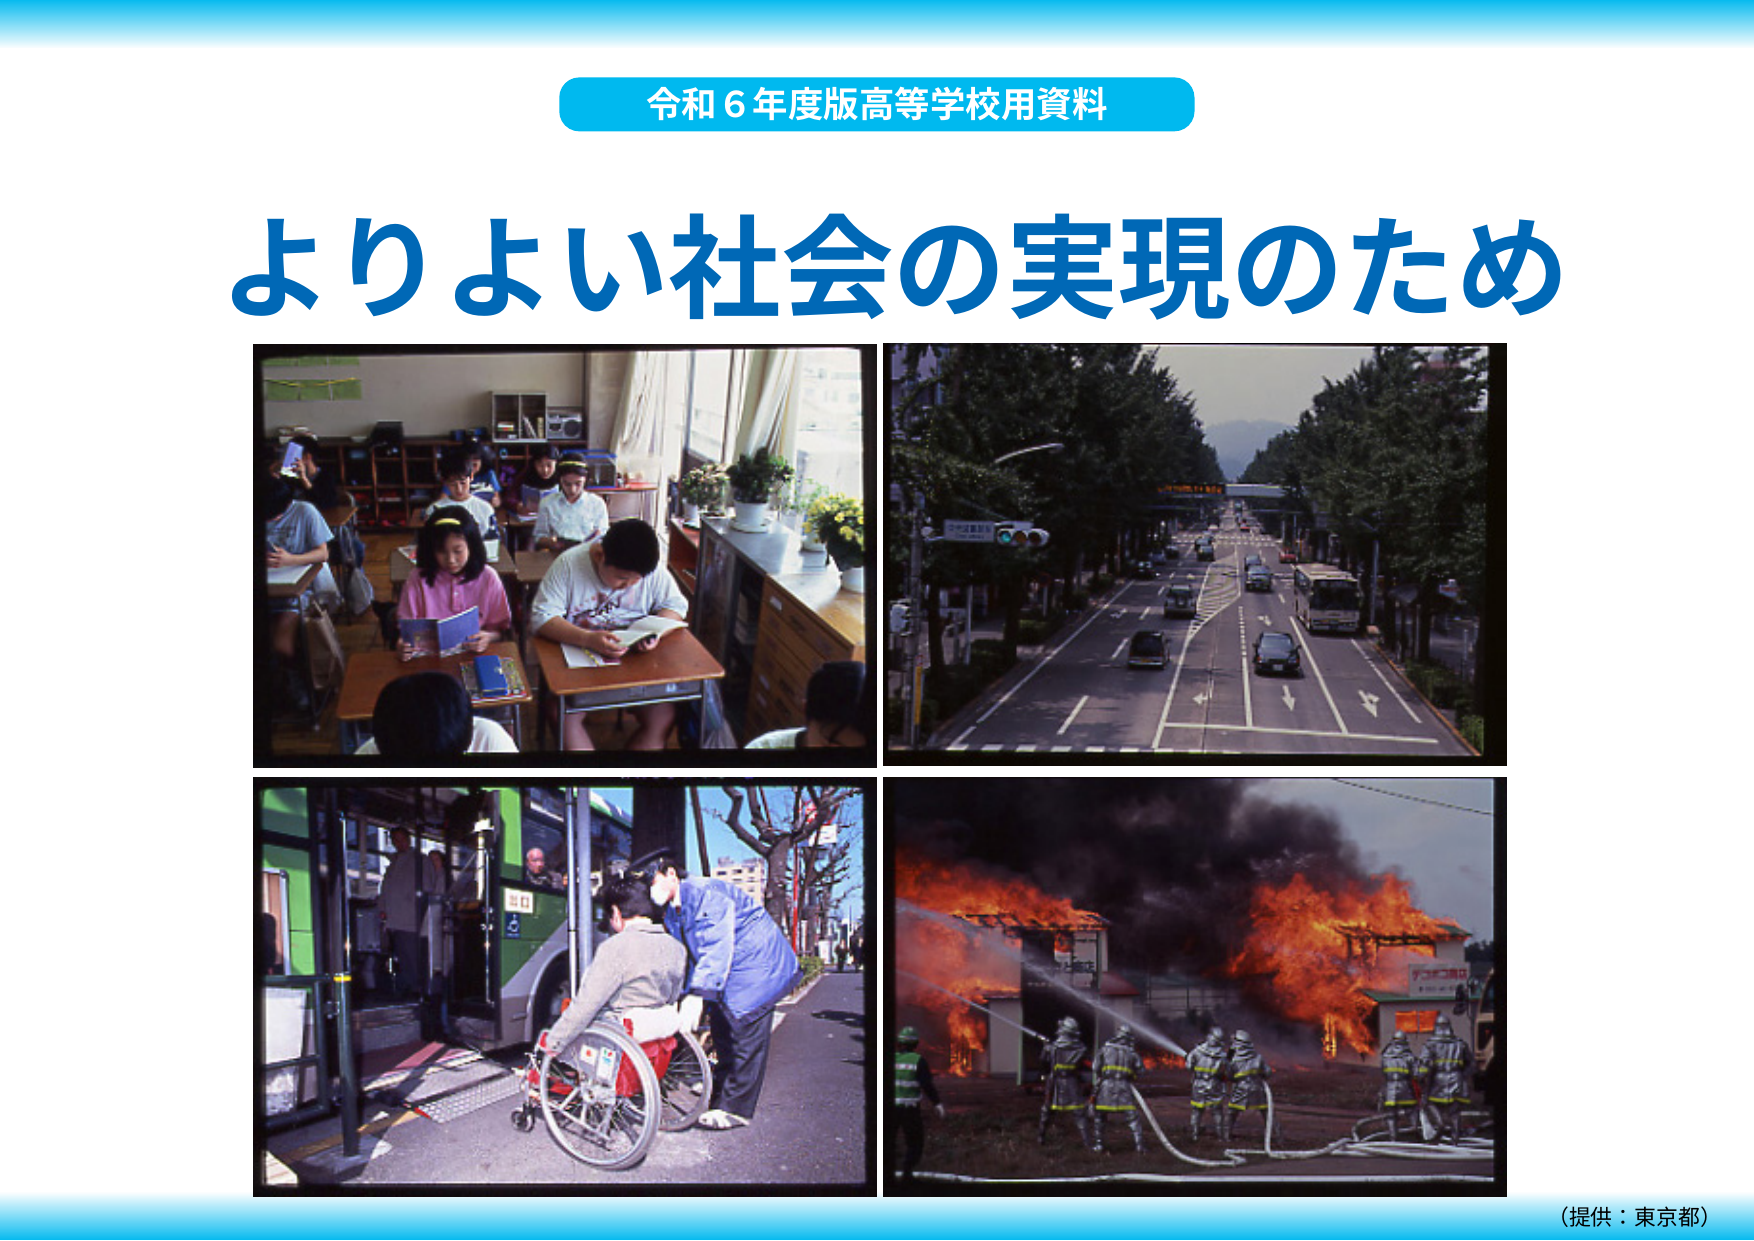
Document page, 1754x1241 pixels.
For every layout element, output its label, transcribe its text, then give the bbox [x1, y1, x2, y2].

text_box （提供：東京都） [1533, 1196, 1737, 1238]
picture [253, 344, 877, 769]
picture [883, 777, 1507, 1197]
text_box [558, 76, 1196, 133]
title よりよい社会の実現のため [209, 197, 1580, 334]
text_box 令和６年度版高等学校用資料 [632, 81, 1122, 125]
picture [253, 777, 877, 1197]
picture [883, 343, 1507, 766]
